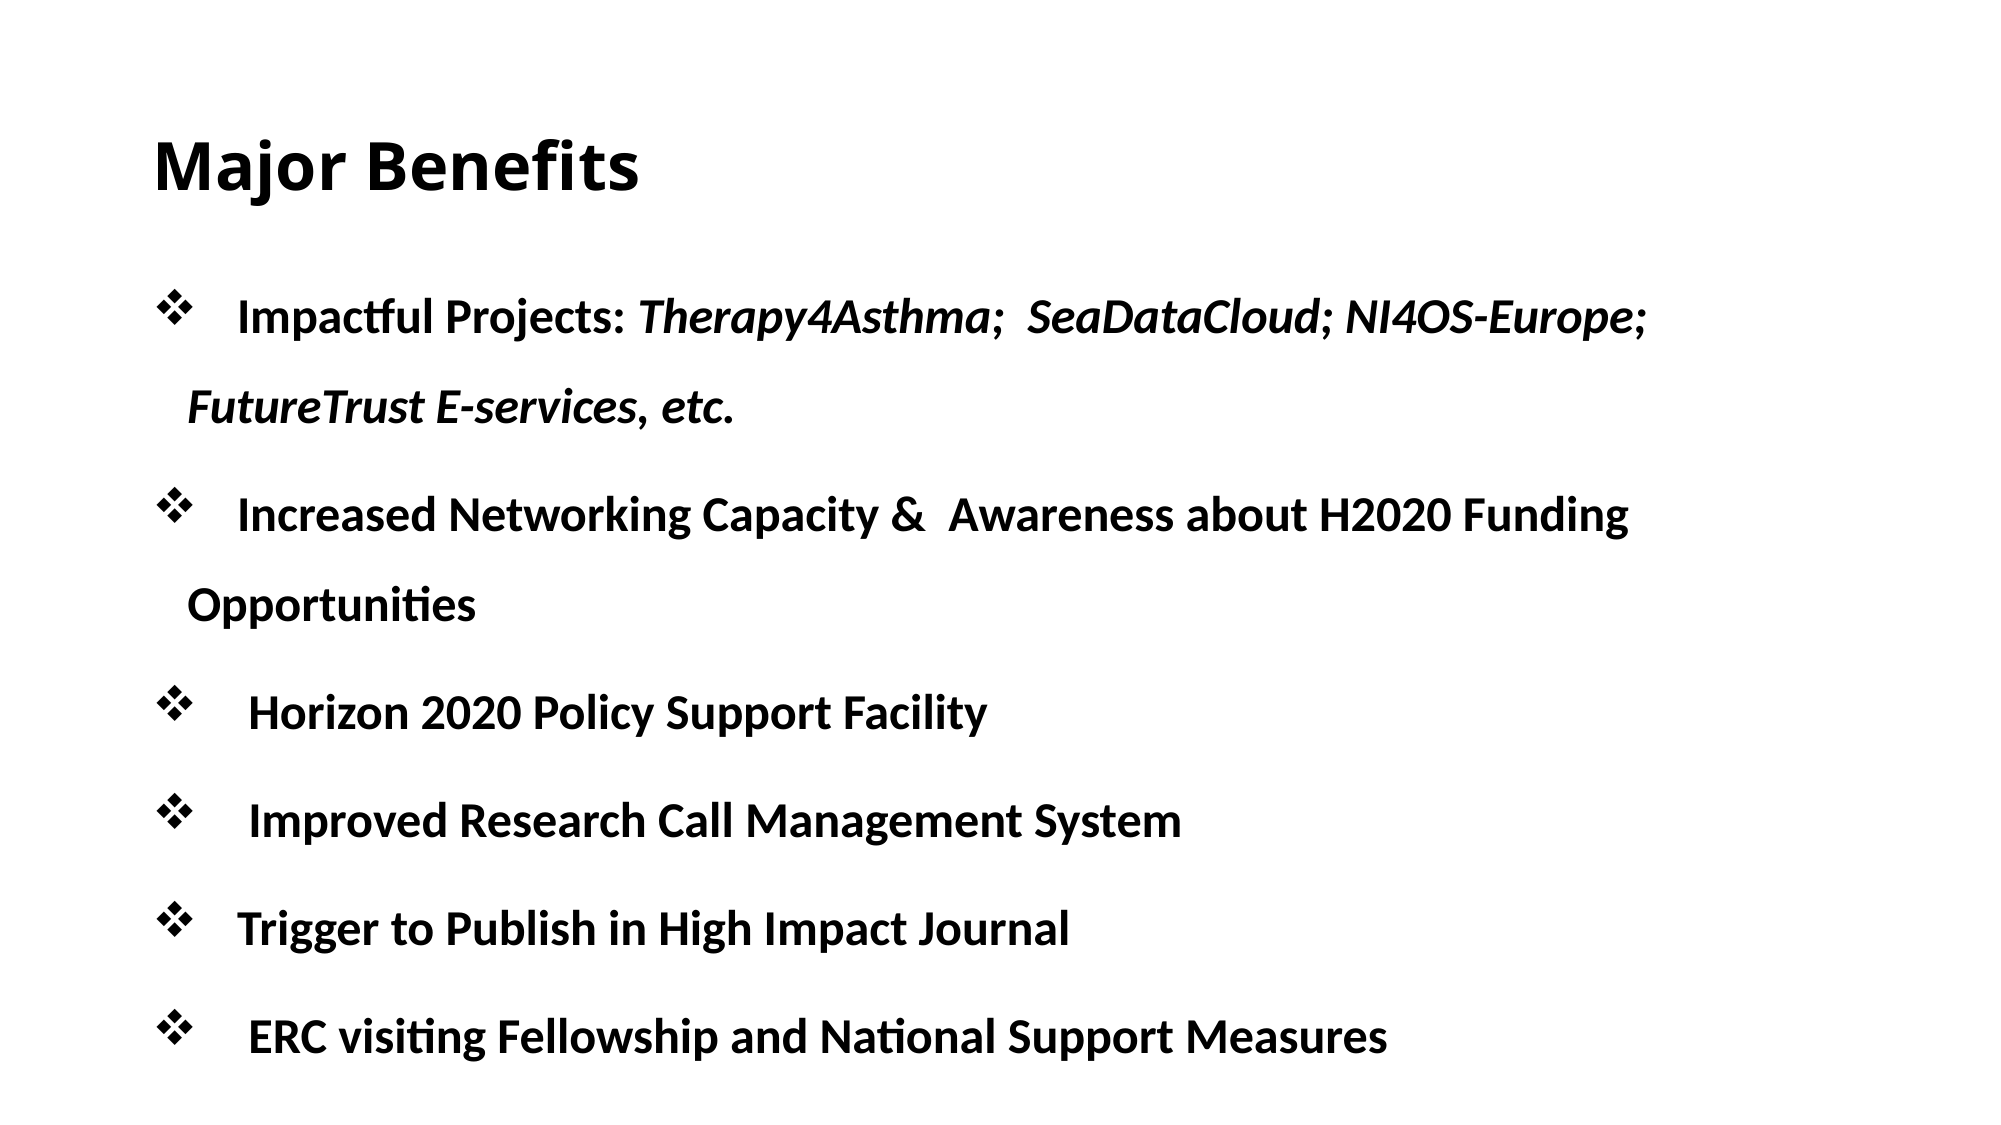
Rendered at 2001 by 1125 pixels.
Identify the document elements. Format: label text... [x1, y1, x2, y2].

title Major Benefits [137, 59, 1863, 246]
list Impactful Projects: Therapy4Asthma; SeaDataCloud; NI4OS-Europe; FutureTrust E-services, etc. Increased Networking Capacity & Awareness about H2020 Funding Opportunities Horizon 2020 Policy Support Facility Improved Research Call Management System Trigger to Publish in High Impact Journal ERC visiting Fellowship and National Support Measures [137, 246, 1863, 1075]
